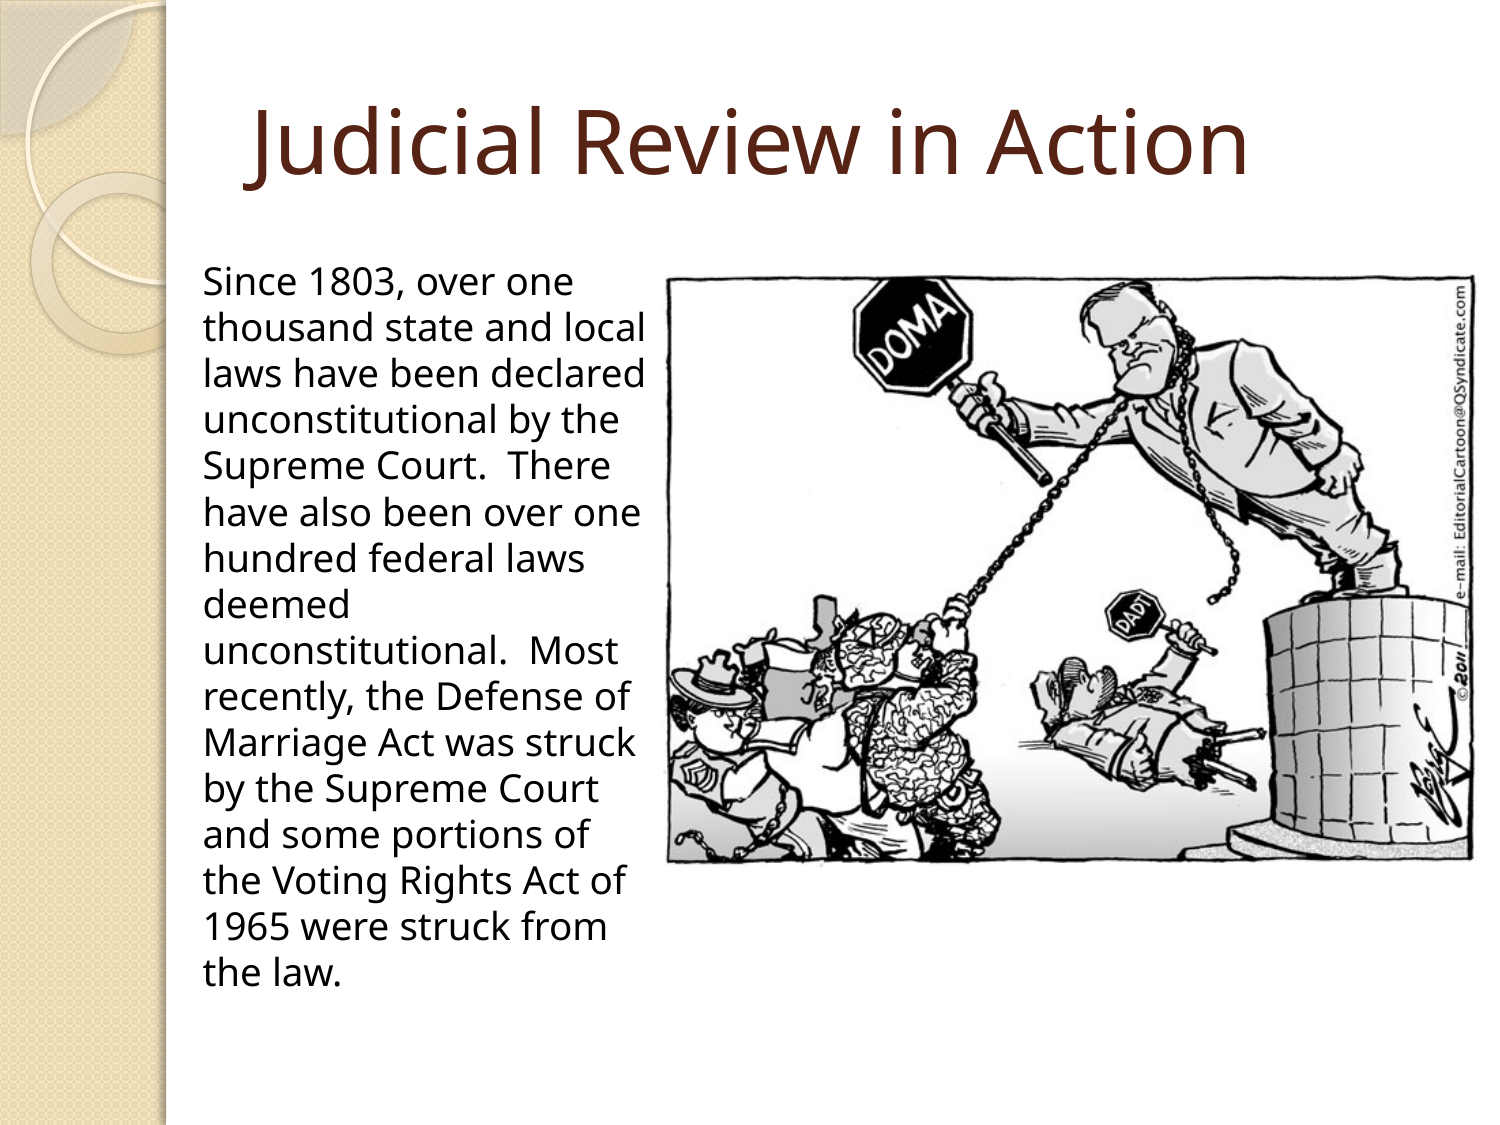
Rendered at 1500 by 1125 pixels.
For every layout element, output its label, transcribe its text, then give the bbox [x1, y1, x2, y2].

title Judicial Review in Action [235, 45, 1466, 233]
list Since 1803, over one thousand state and local laws have been declared unconstitutional by the Supreme Court. There have also been over one hundred federal laws deemed unconstitutional. Most recently, the Defense of Marriage Act was struck by the Supreme Court and some portions of the Voting Rights Act of 1965 were struck from the law. [174, 249, 663, 1050]
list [662, 274, 1479, 867]
